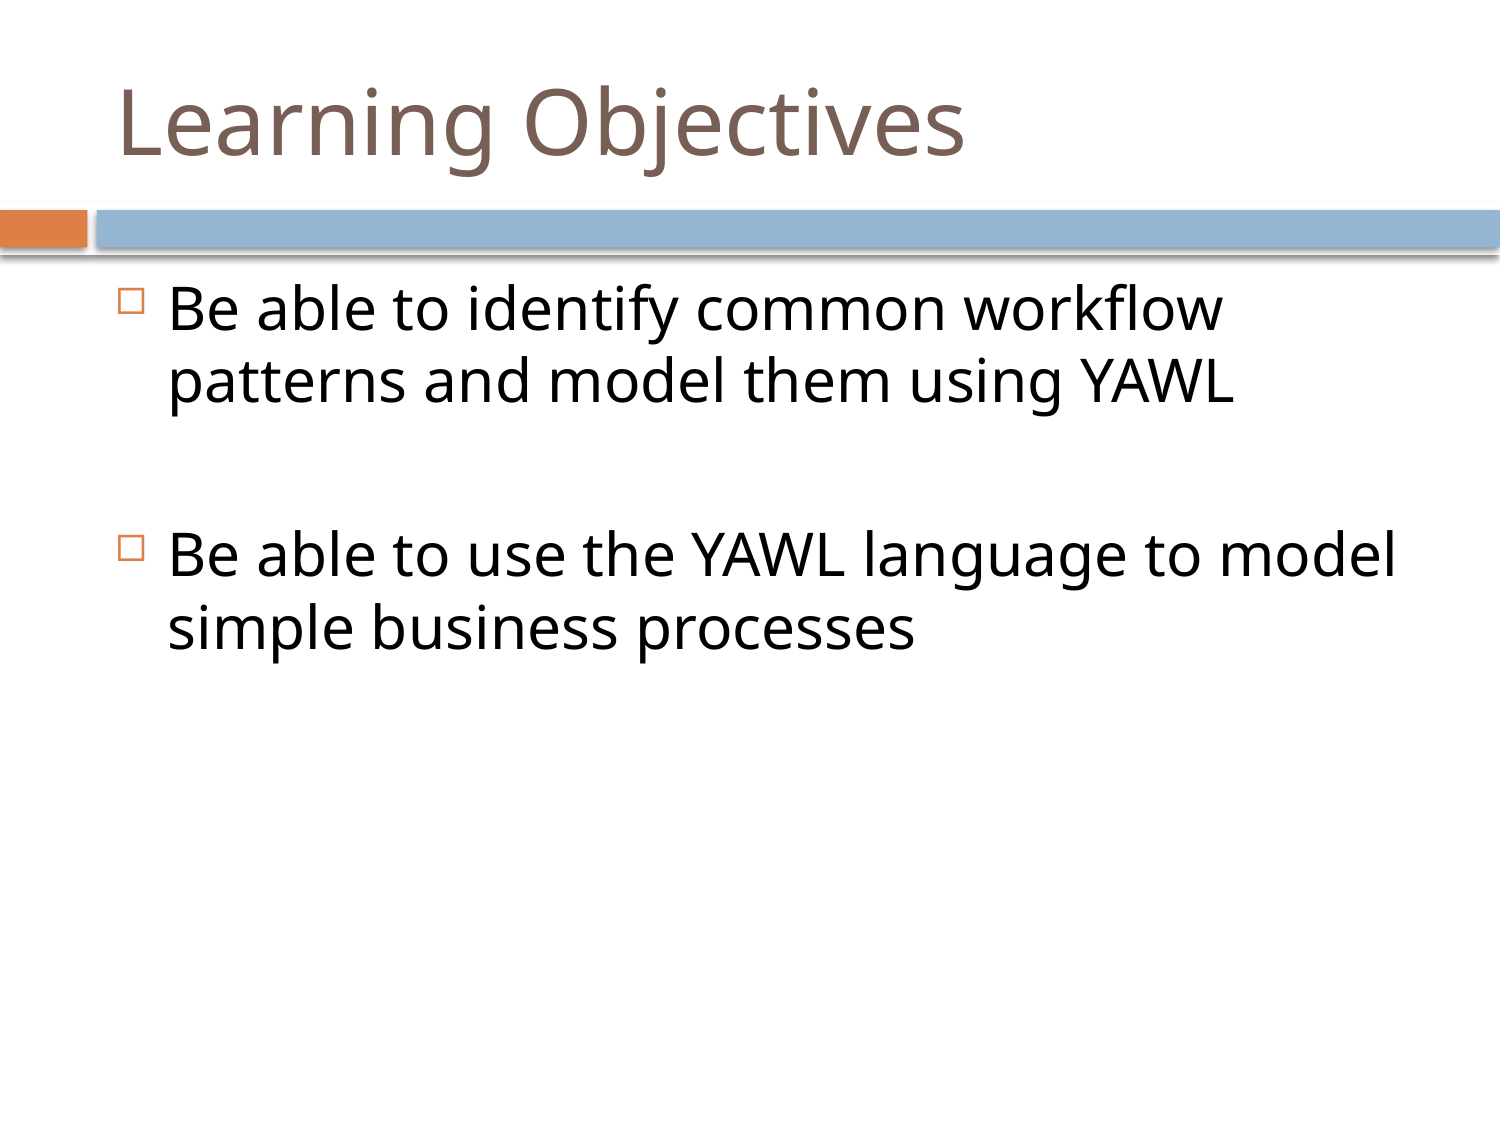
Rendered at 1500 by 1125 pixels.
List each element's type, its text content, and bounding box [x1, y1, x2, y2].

list Be able to identify common workflow patterns and model them using YAWL Be able to use the YAWL language to model simple business processes [100, 262, 1438, 1000]
title Learning Objectives [100, 37, 1438, 200]
